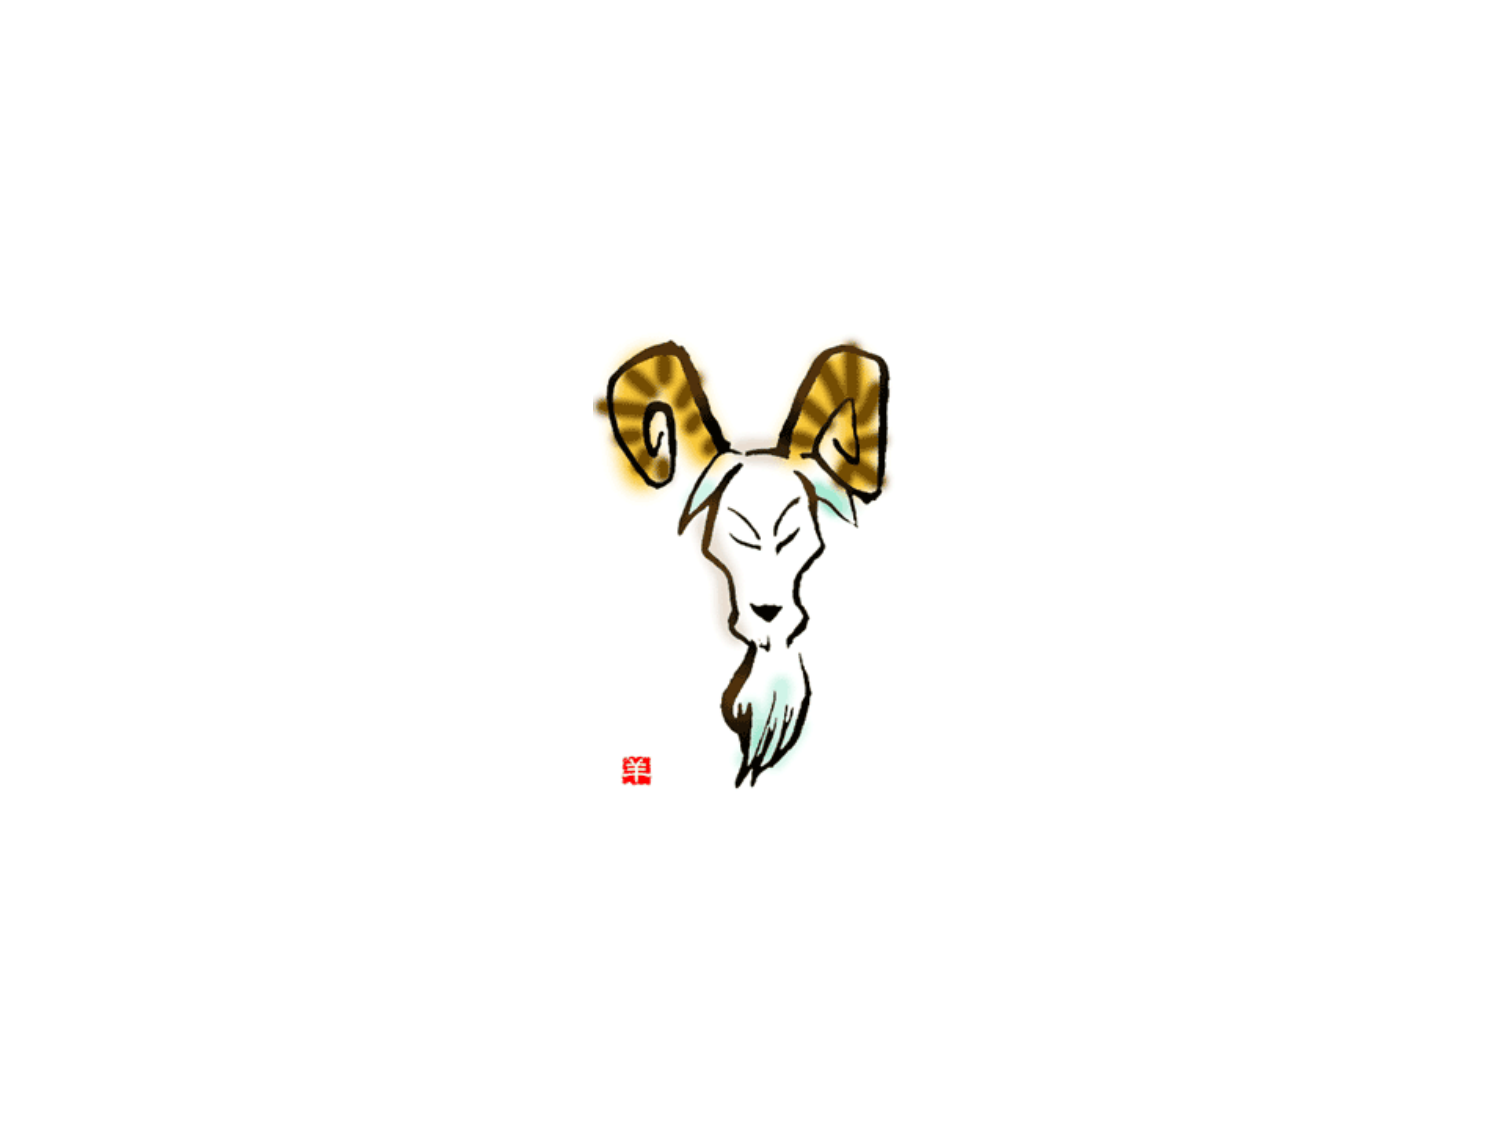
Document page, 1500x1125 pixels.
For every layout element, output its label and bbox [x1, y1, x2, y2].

picture [593, 320, 907, 805]
